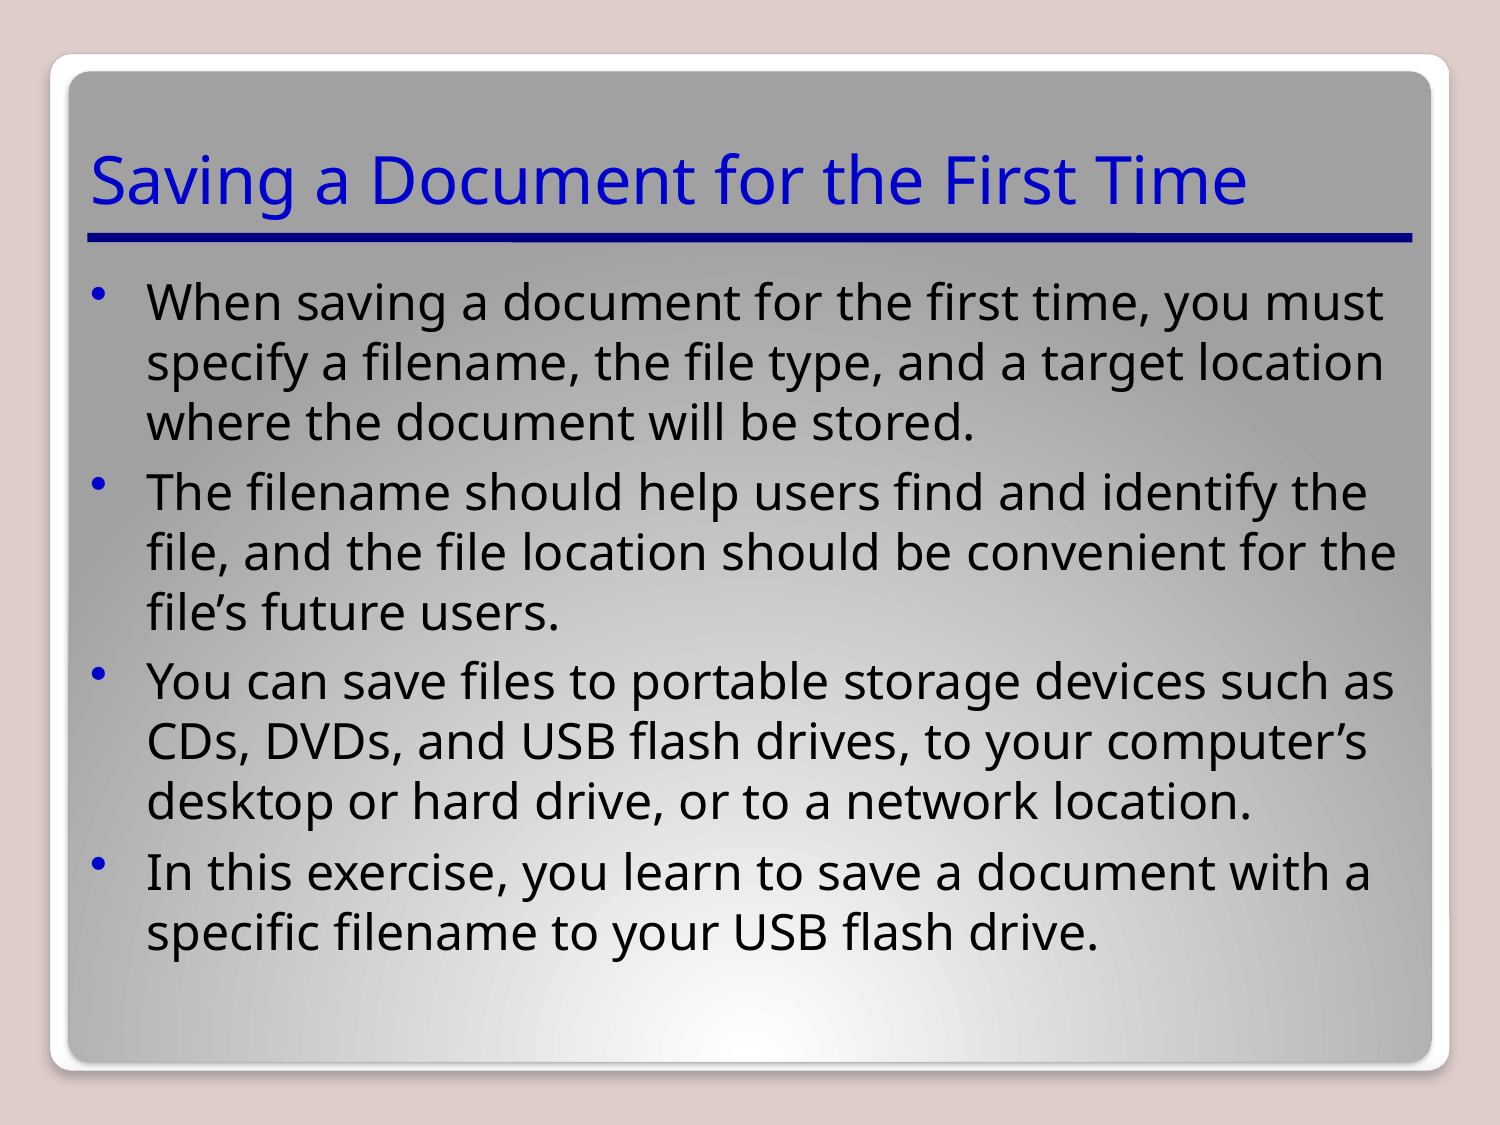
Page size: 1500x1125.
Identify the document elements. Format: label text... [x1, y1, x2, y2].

list When saving a document for the ﬁrst time, you must specify a filename, the file type, and a target location where the document will be stored. The filename should help users find and identify the file, and the file location should be convenient for the file’s future users. You can save files to portable storage devices such as CDs, DVDs, and USB flash drives, to your computer’s desktop or hard drive, or to a network location. In this exercise, you learn to save a document with a specific filename to your USB flash drive. [74, 262, 1426, 1063]
title Saving a Document for the First Time [74, 74, 1426, 226]
